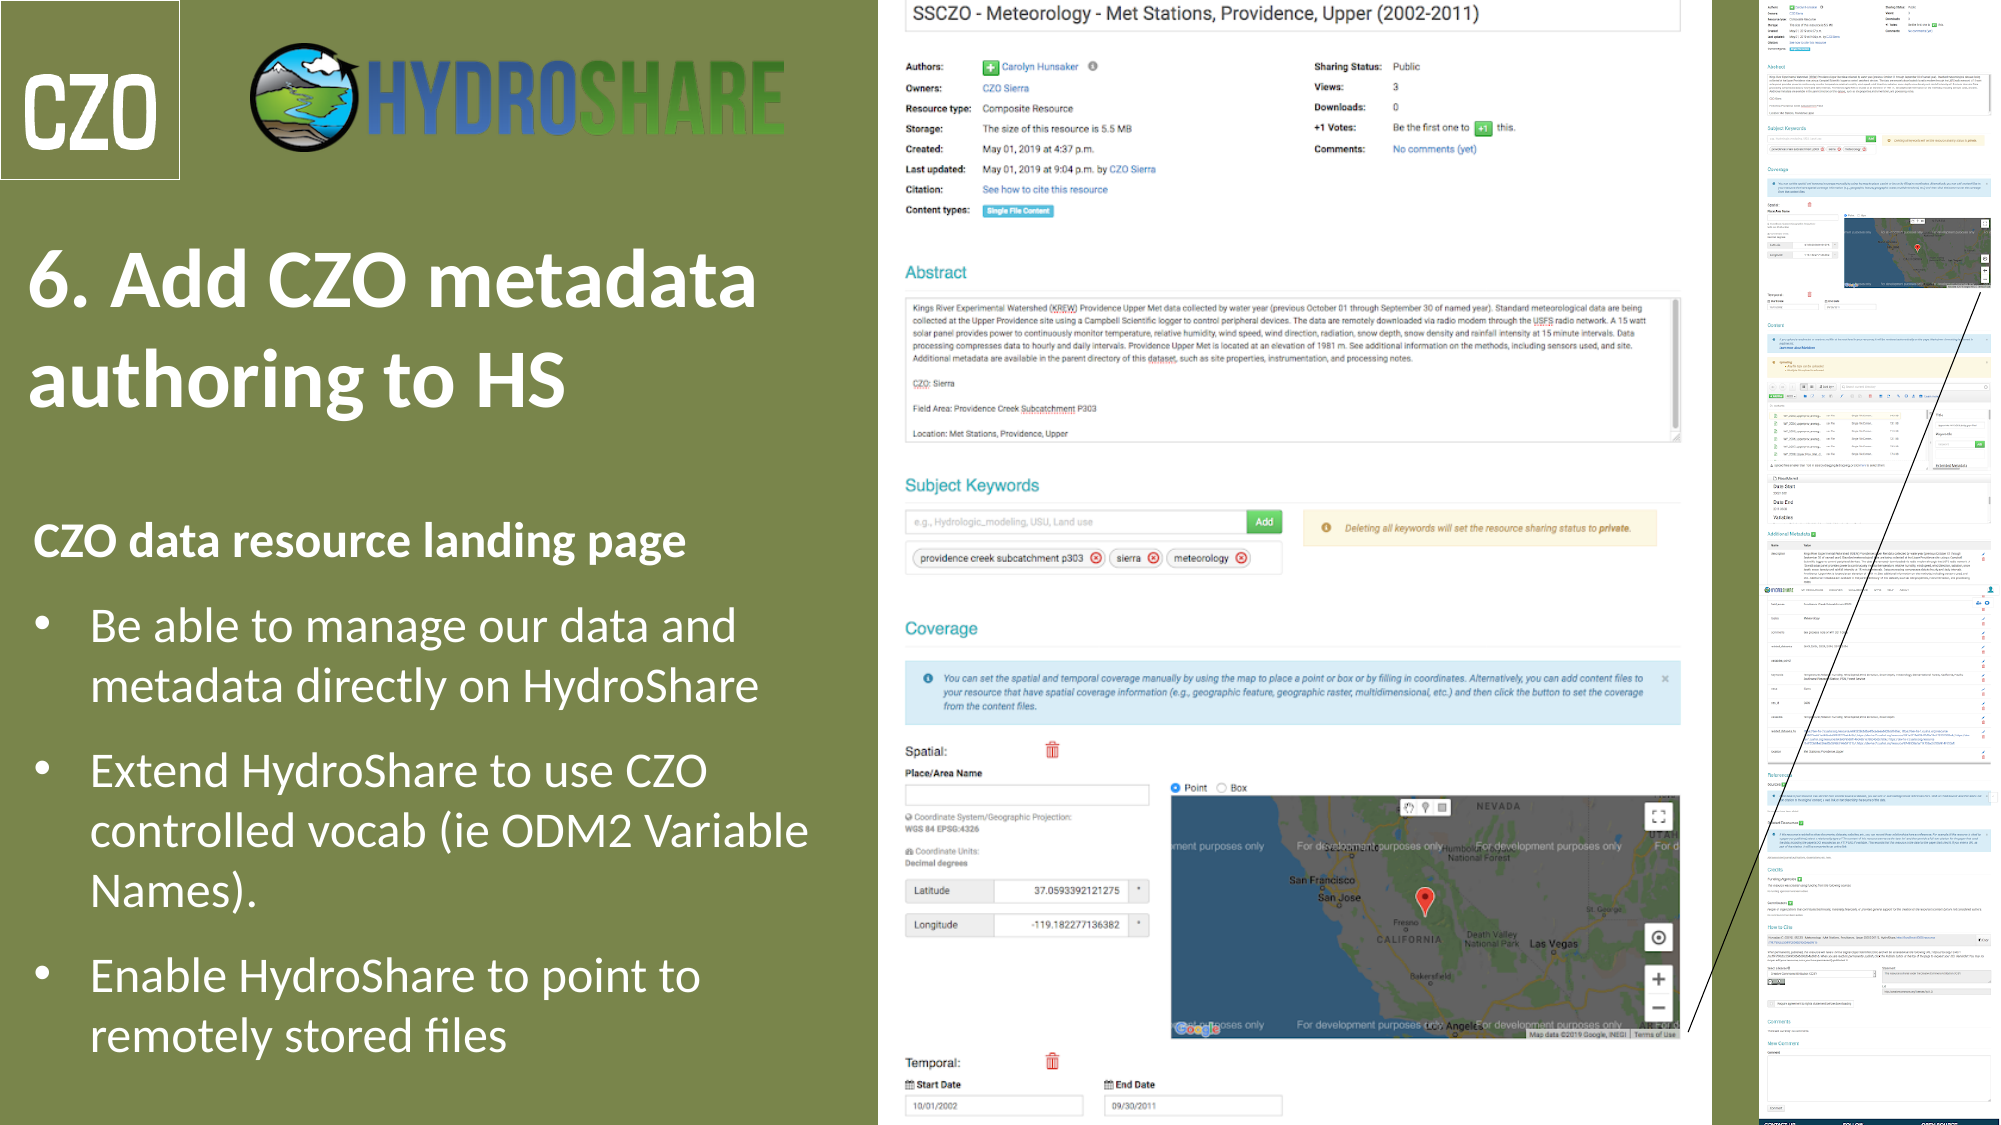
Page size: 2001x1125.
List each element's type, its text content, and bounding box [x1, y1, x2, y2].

picture [878, 0, 1712, 1125]
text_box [1688, 292, 1981, 1033]
picture [250, 43, 784, 152]
picture [0, 0, 180, 180]
text_box CZO data resource landing page Be able to manage our data and metadata directly on HydroShare Extend HydroShare to use CZO controlled vocab (ie ODM2 Variable Names). Enable HydroShare to point to remotely stored files [18, 499, 847, 1070]
text_box [0, 0, 878, 1125]
text_box 6. Add CZO metadata authoring to HS [12, 217, 784, 432]
text_box [1712, 1033, 1759, 1125]
text_box [1712, 0, 1759, 292]
picture [1759, 0, 2000, 1125]
